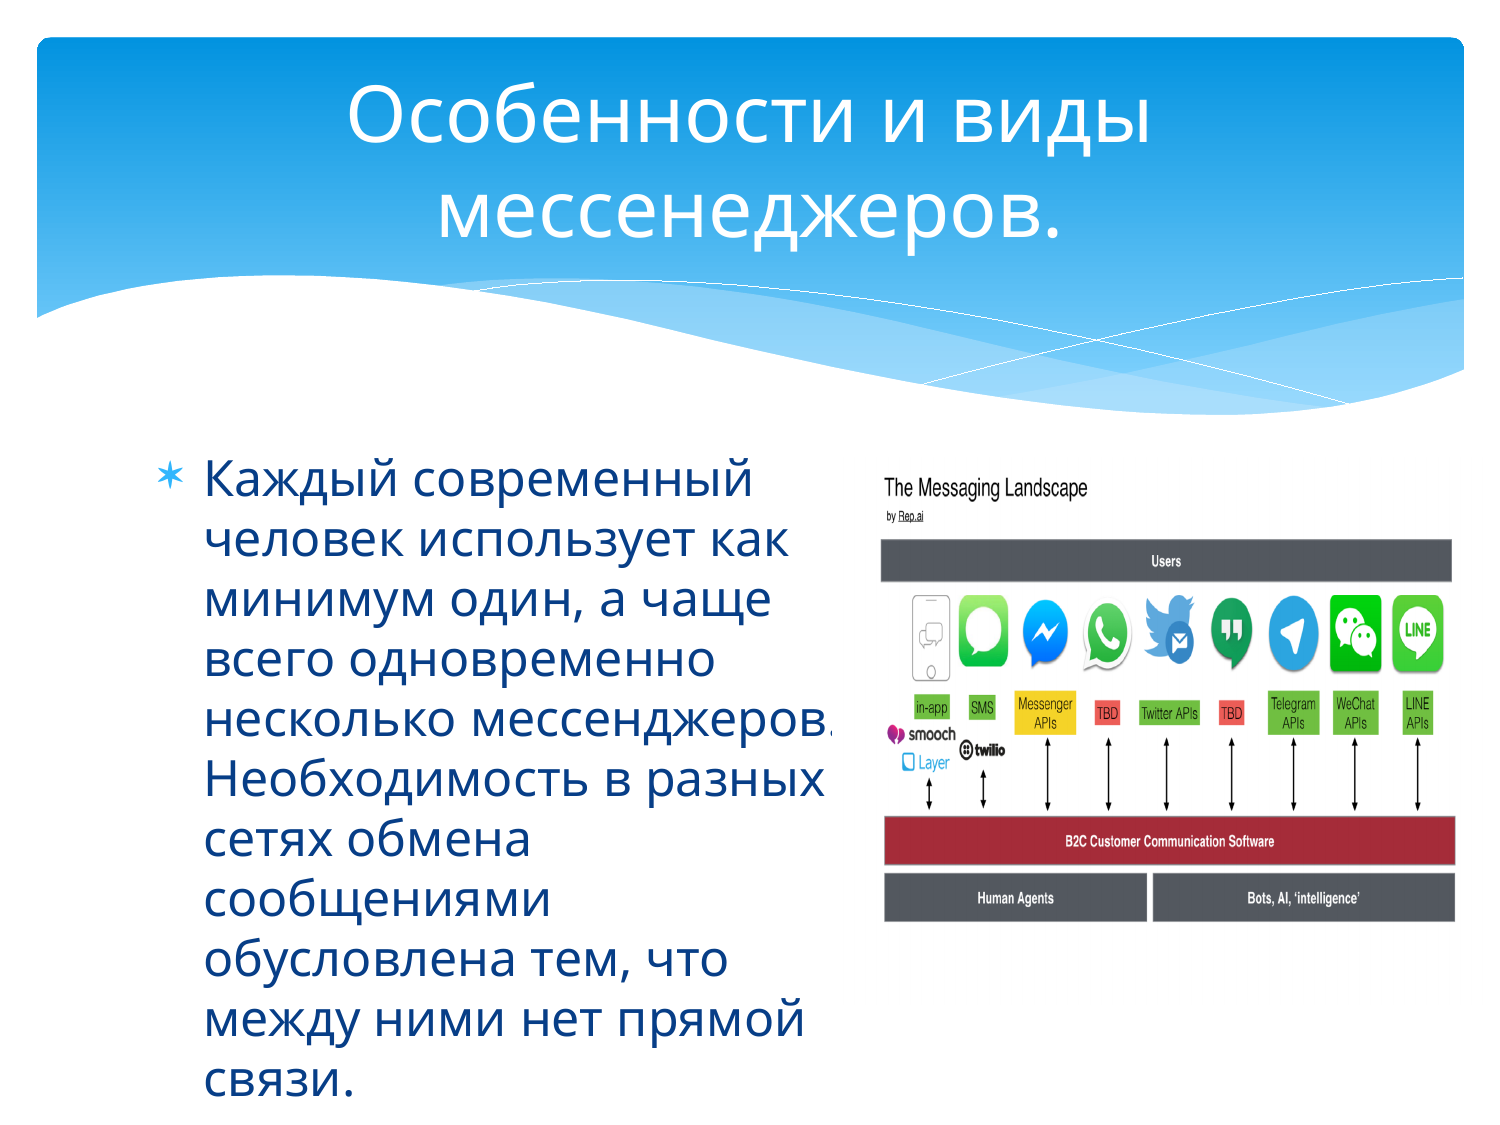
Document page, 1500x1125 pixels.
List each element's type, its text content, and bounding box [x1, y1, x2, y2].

picture [832, 457, 1483, 1005]
title Особенности и виды мессенеджеров. [75, 55, 1425, 261]
list Каждый современный человек использует как минимум один, а чаще всего одновременно несколько мессенджеров. Необходимость в разных сетях обмена сообщениями обусловлена тем, что между ними нет прямой связи. [143, 438, 880, 1005]
